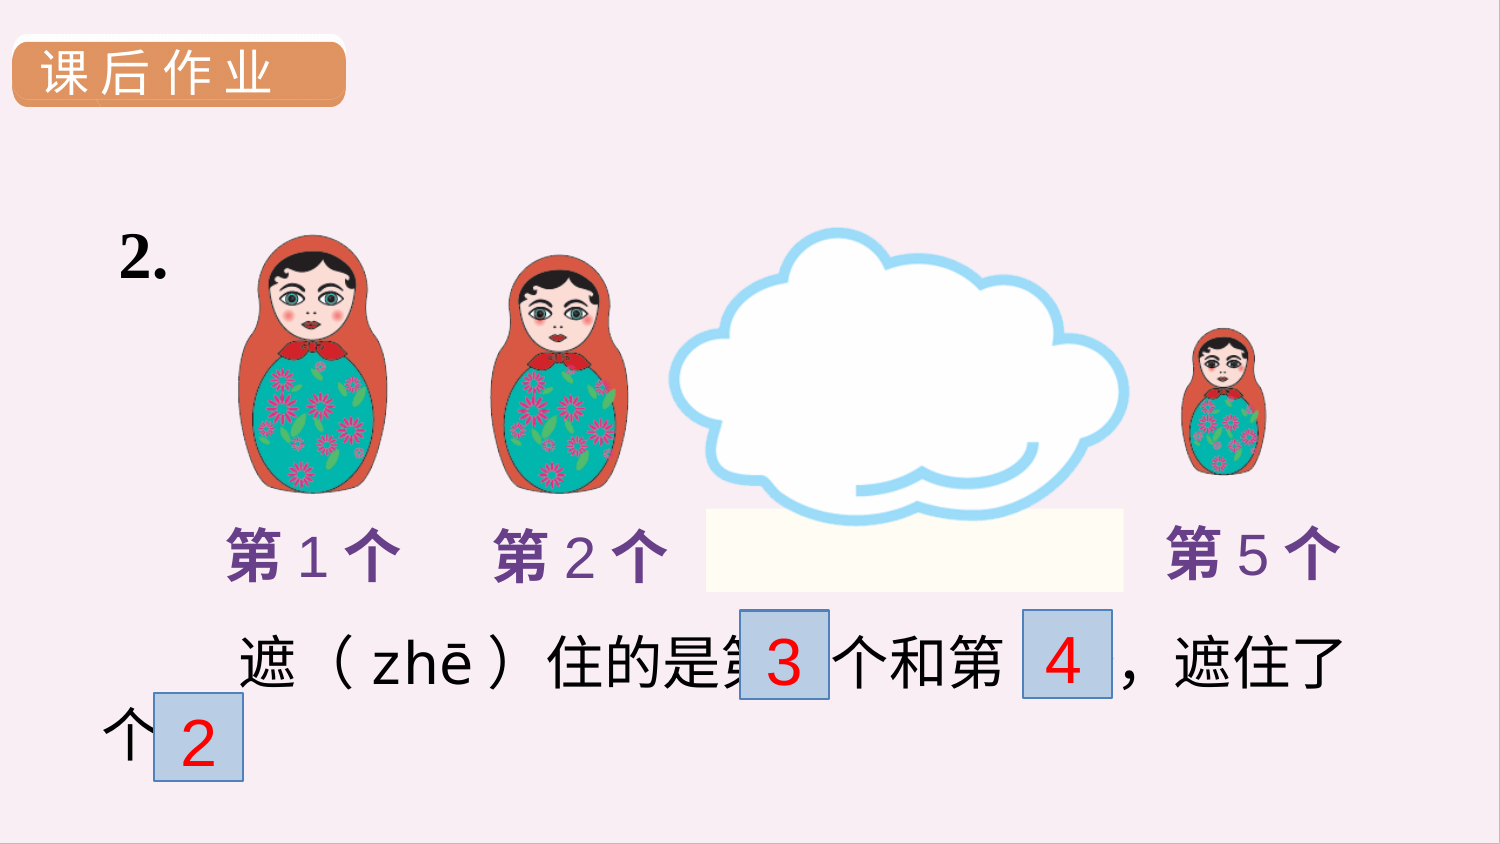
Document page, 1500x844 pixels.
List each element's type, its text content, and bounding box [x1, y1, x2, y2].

text_box 第2个 [453, 543, 633, 598]
text_box 第1个 [186, 512, 440, 597]
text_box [636, 212, 1152, 593]
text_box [12, 34, 373, 111]
picture [0, 0, 1500, 844]
text_box 2. [103, 188, 216, 292]
text_box 第5个 [1162, 509, 1371, 595]
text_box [73, 609, 1391, 789]
